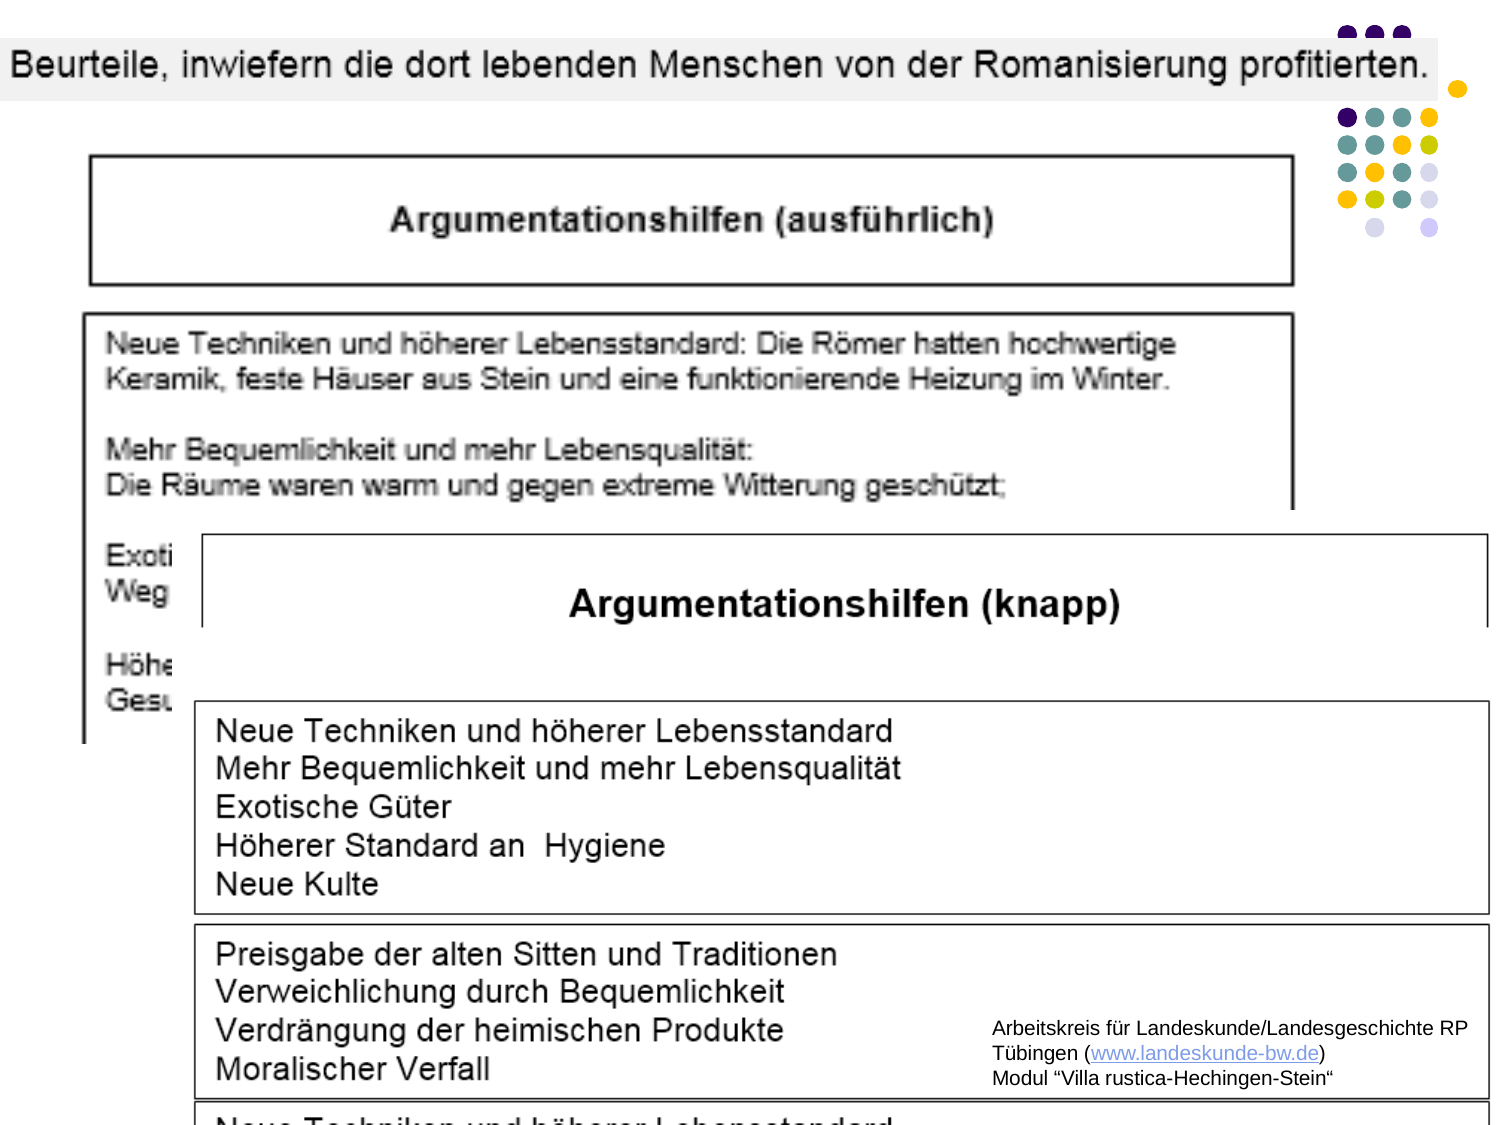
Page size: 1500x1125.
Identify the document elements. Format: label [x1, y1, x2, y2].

picture [172, 510, 1500, 1125]
list [0, 107, 1318, 745]
picture [0, 38, 1438, 101]
